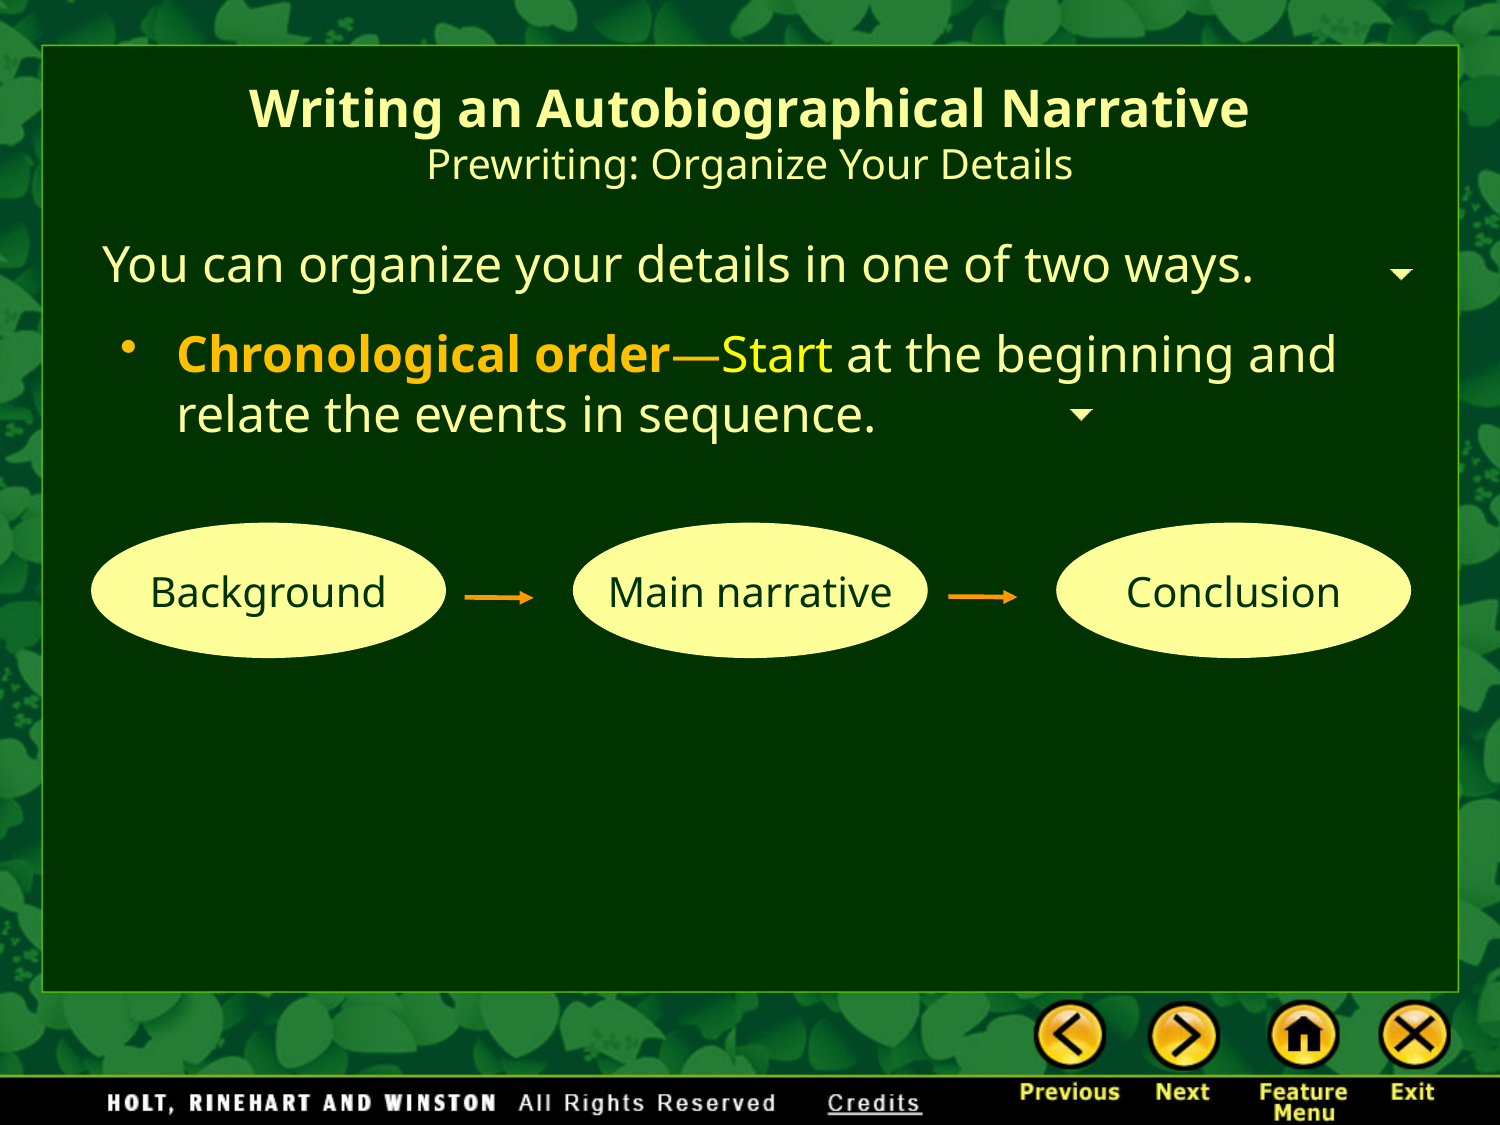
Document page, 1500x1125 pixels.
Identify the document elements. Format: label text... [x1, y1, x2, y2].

text_box Background [91, 522, 446, 659]
picture [0, 0, 1500, 1125]
title Writing an Autobiographical Narrative Prewriting: Organize Your Details [87, 87, 1413, 176]
text_box [948, 590, 1018, 604]
text_box Conclusion [1056, 522, 1412, 659]
text_box Chronological order—Start at the beginning and relate the events in sequence. [86, 315, 1412, 451]
text_box You can organize your details in one of two ways. [87, 224, 1413, 300]
text_box [464, 591, 534, 604]
text_box Main narrative [572, 522, 928, 659]
